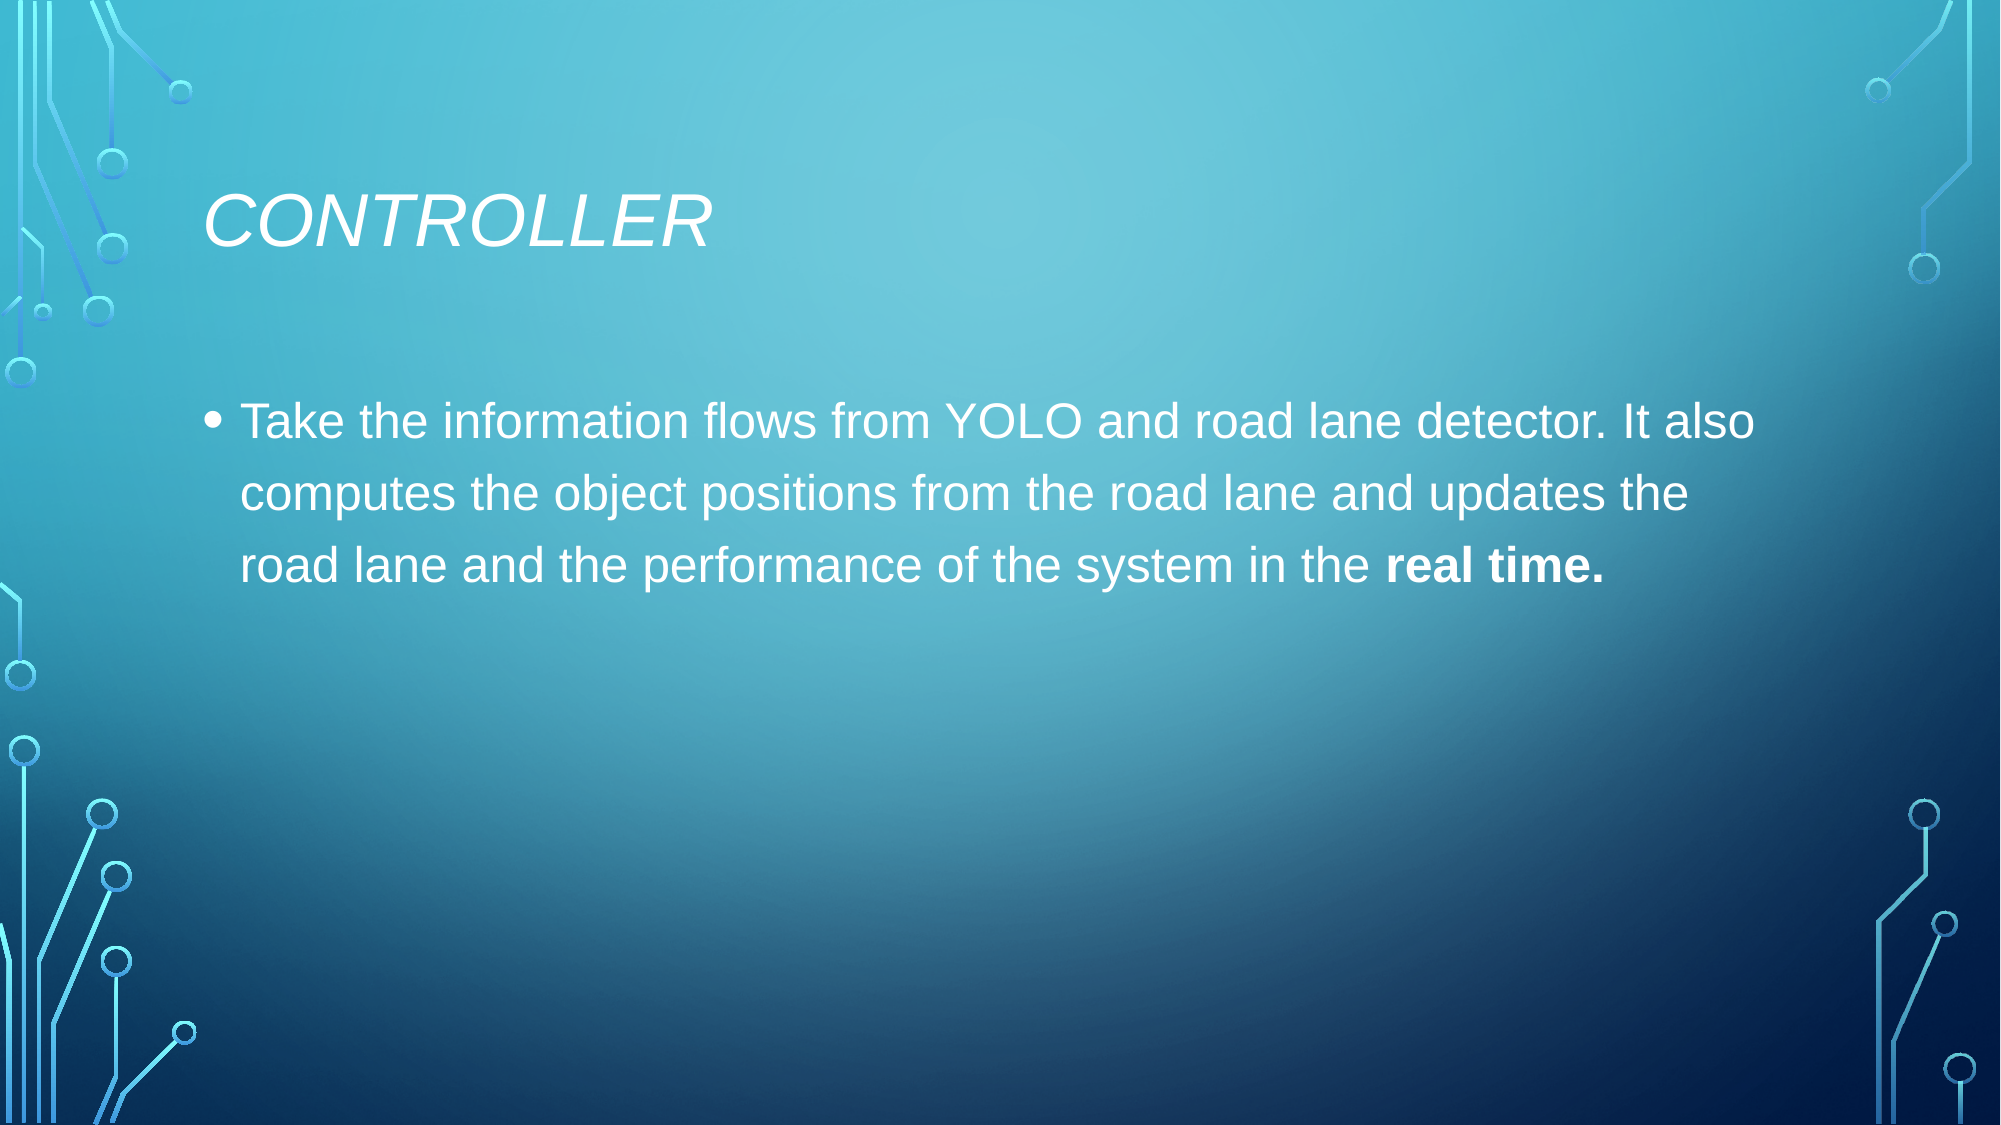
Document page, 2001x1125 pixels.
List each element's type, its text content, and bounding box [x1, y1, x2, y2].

title Controller [187, 101, 1813, 344]
list Take the information flows from YOLO and road lane detector. It also computes the object positions from the road lane and updates the road lane and the performance of the system in the real time. [187, 369, 1813, 950]
